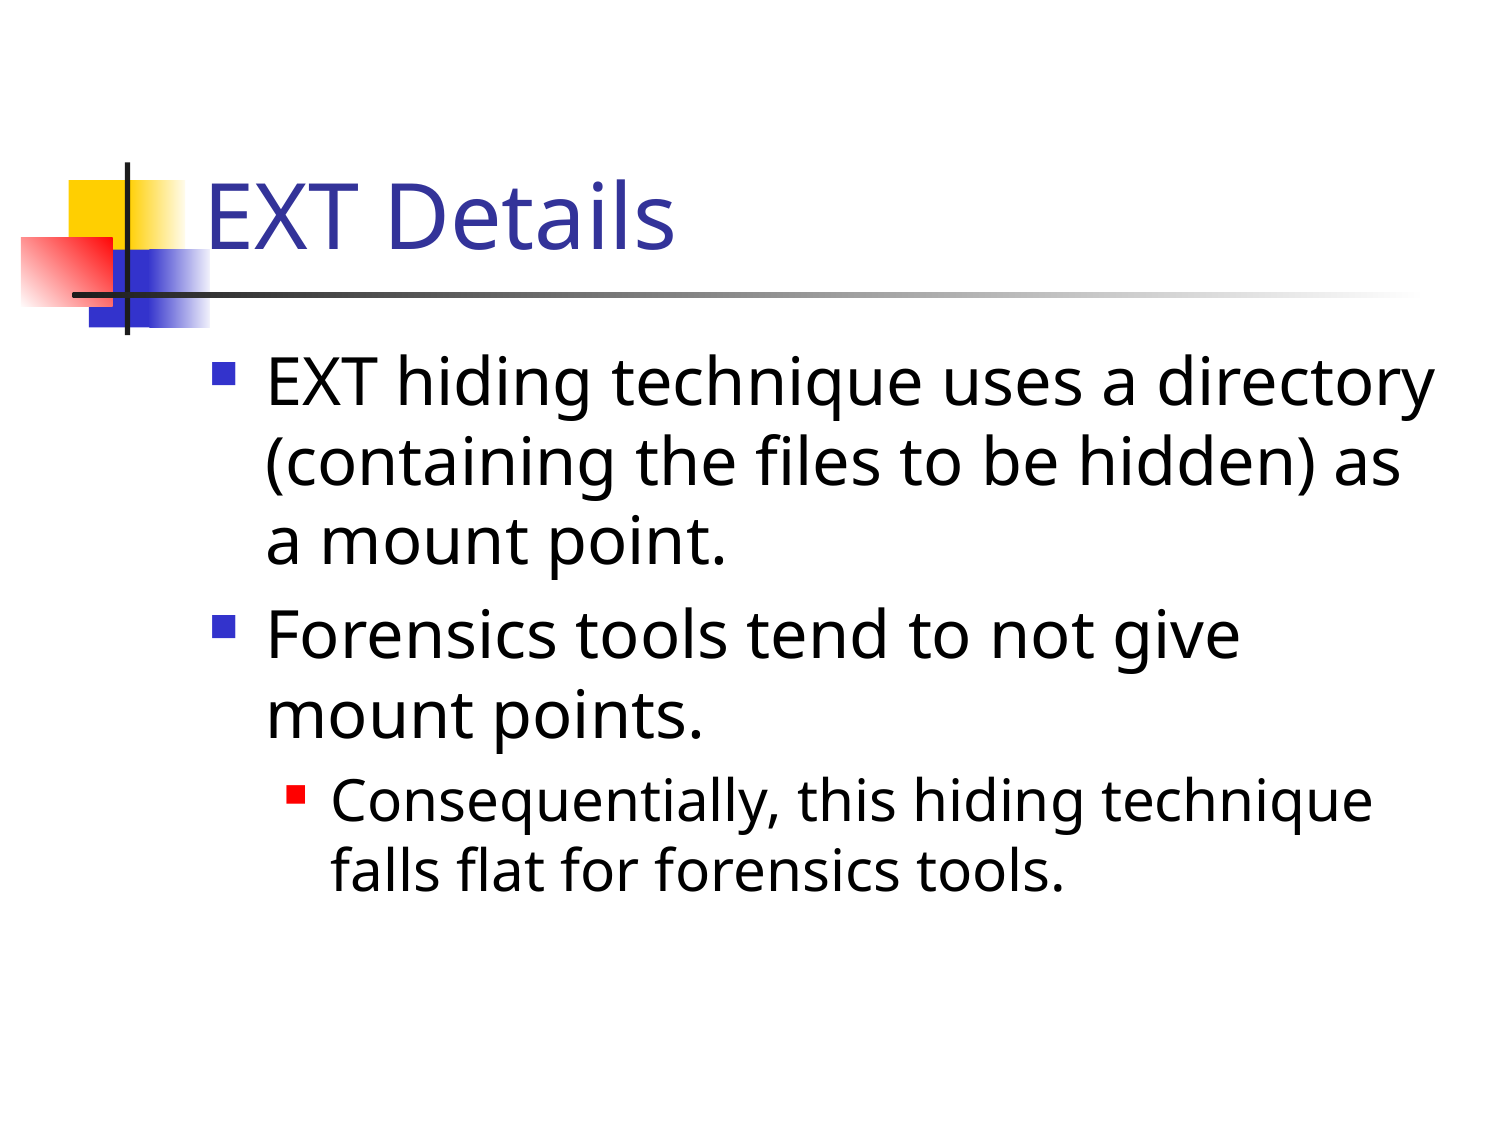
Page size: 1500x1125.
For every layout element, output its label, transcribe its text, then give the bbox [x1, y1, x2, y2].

title EXT Details [188, 34, 1468, 276]
list EXT hiding technique uses a directory (containing the files to be hidden) as a mount point. Forensics tools tend to not give mount points. Consequentially, this hiding technique falls flat for forensics tools. [193, 330, 1470, 1007]
